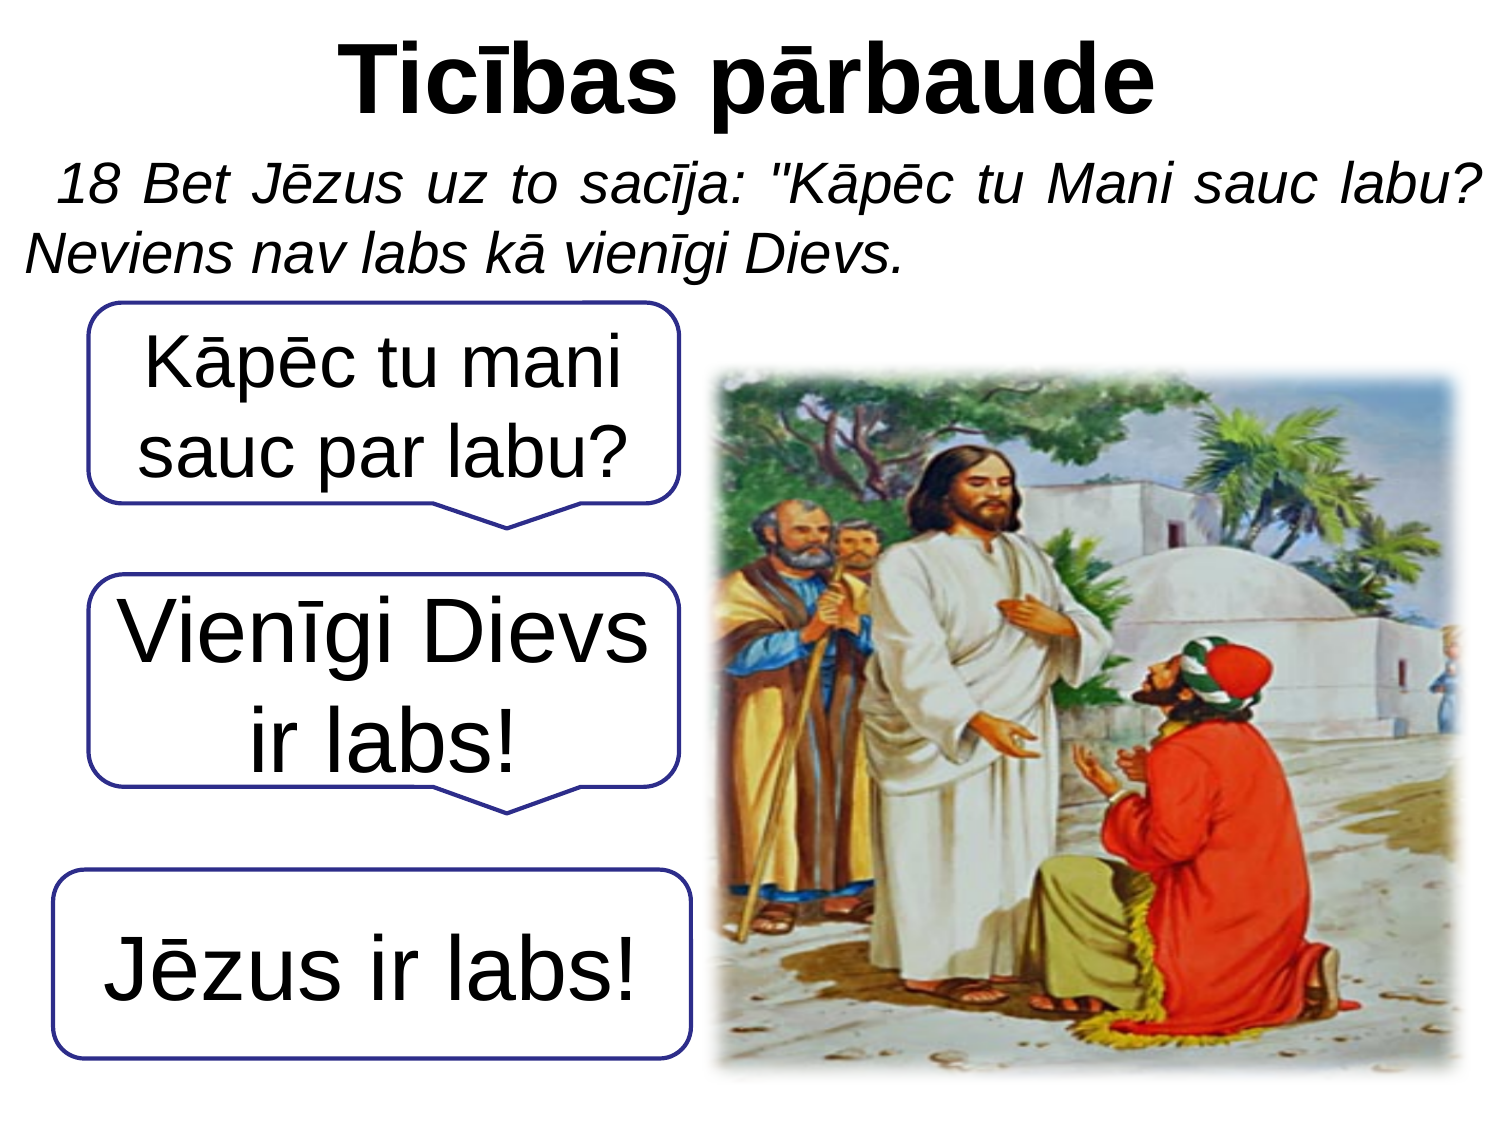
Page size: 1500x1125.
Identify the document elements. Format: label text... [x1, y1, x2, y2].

title Ticības pārbaude [76, 0, 1419, 162]
text_box Vienīgi Dievs ir labs! [86, 572, 682, 816]
text_box Jēzus ir labs! [50, 867, 694, 1061]
list 18 Bet Jēzus uz to sacīja: "Kāpēc tu Mani sauc labu? Neviens nav labs kā vienīgi Dievs. [0, 136, 1500, 309]
text_box Kāpēc tu mani sauc par labu? [86, 300, 682, 531]
picture [702, 361, 1471, 1085]
